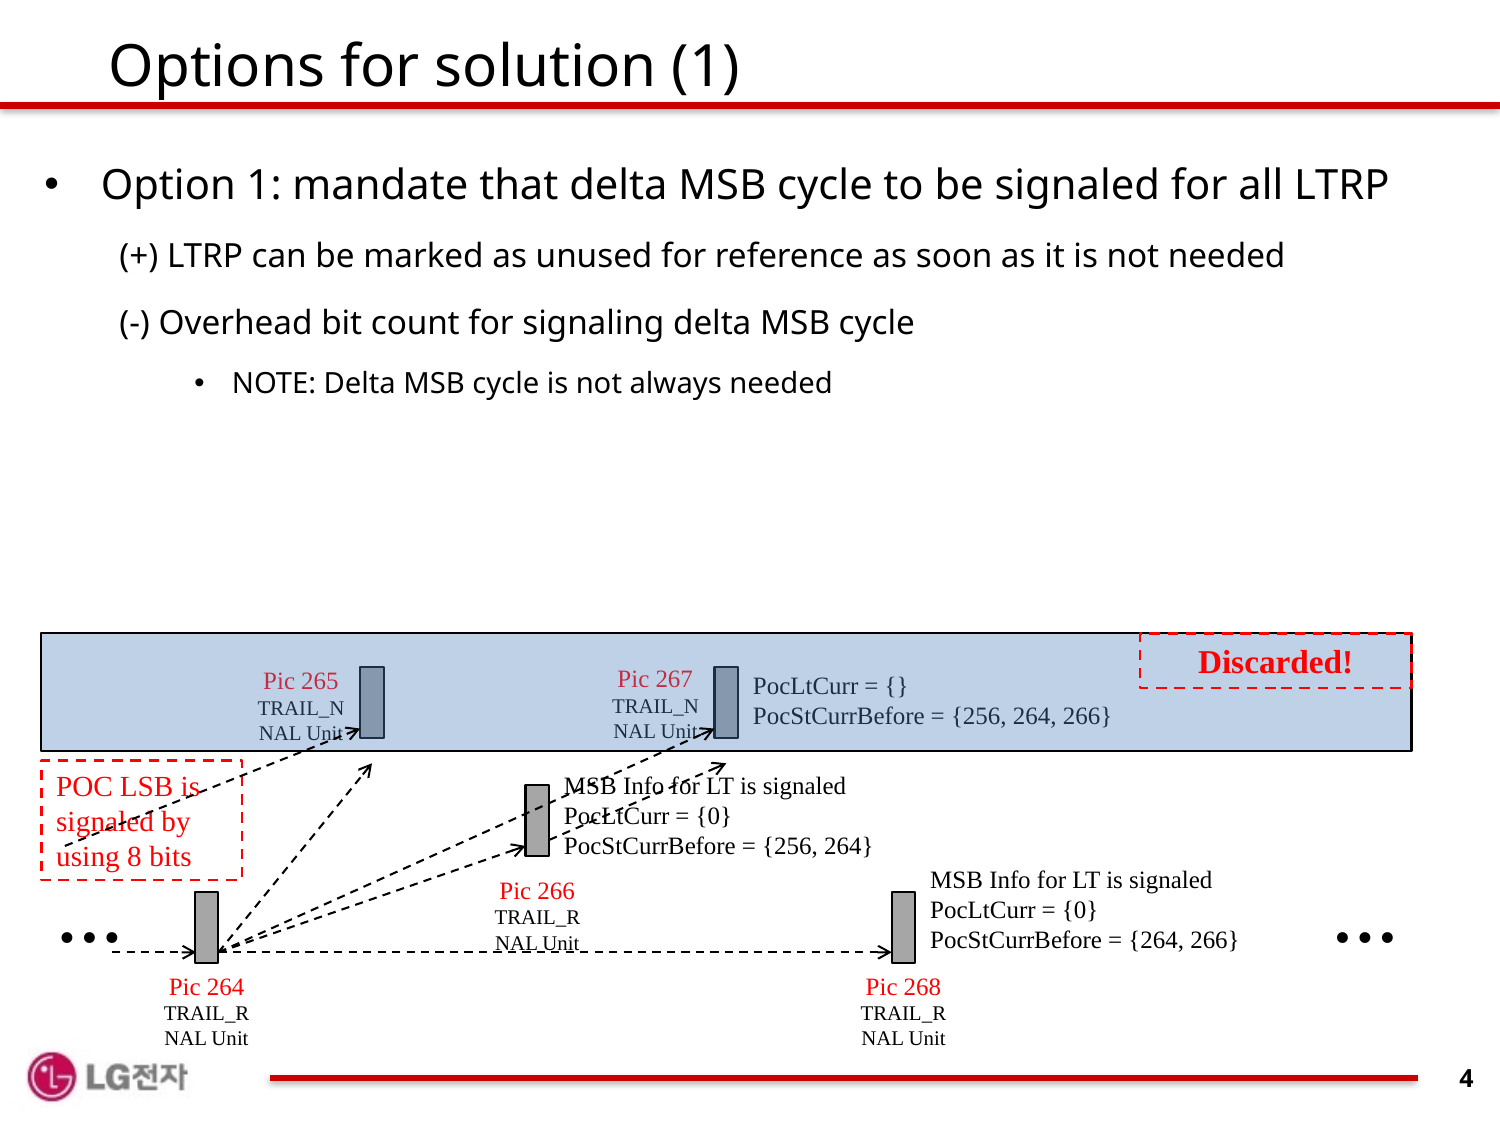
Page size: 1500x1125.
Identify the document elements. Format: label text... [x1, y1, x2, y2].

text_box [41, 633, 1448, 1059]
slide_number 4 [1417, 1054, 1489, 1114]
list Option 1: mandate that delta MSB cycle to be signaled for all LTRP (+) LTRP can be marked as unused for reference as soon as it is not needed (-) Overhead bit count for signaling delta MSB cycle NOTE: Delta MSB cycle is not always needed [29, 125, 1471, 587]
picture [0, 1037, 249, 1125]
title Options for solution (1) [93, 32, 1243, 94]
